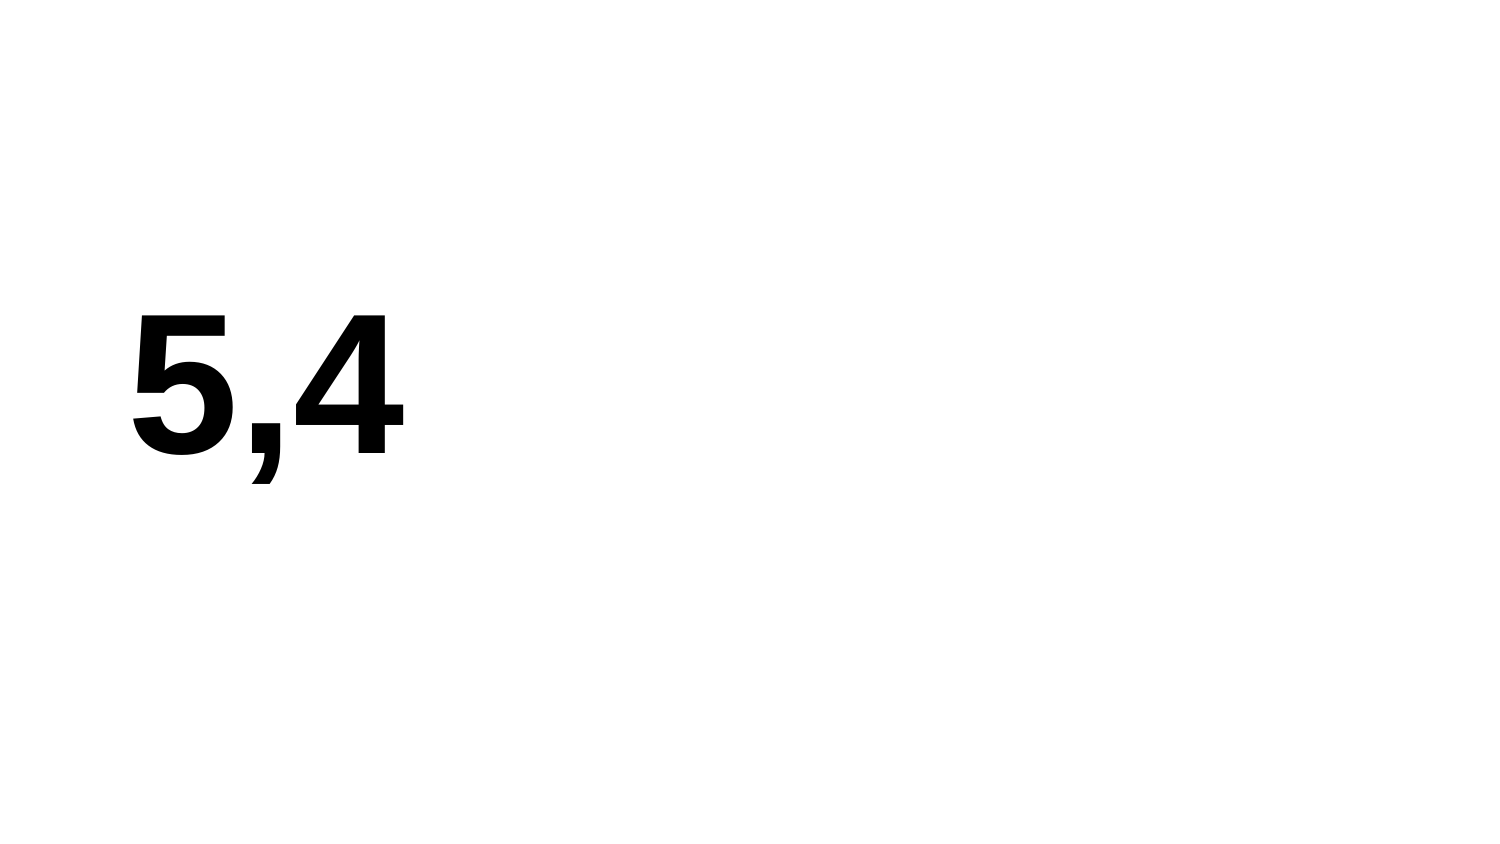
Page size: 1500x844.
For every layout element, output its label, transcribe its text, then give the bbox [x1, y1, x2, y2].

text_box 5,4 [112, 235, 1388, 509]
